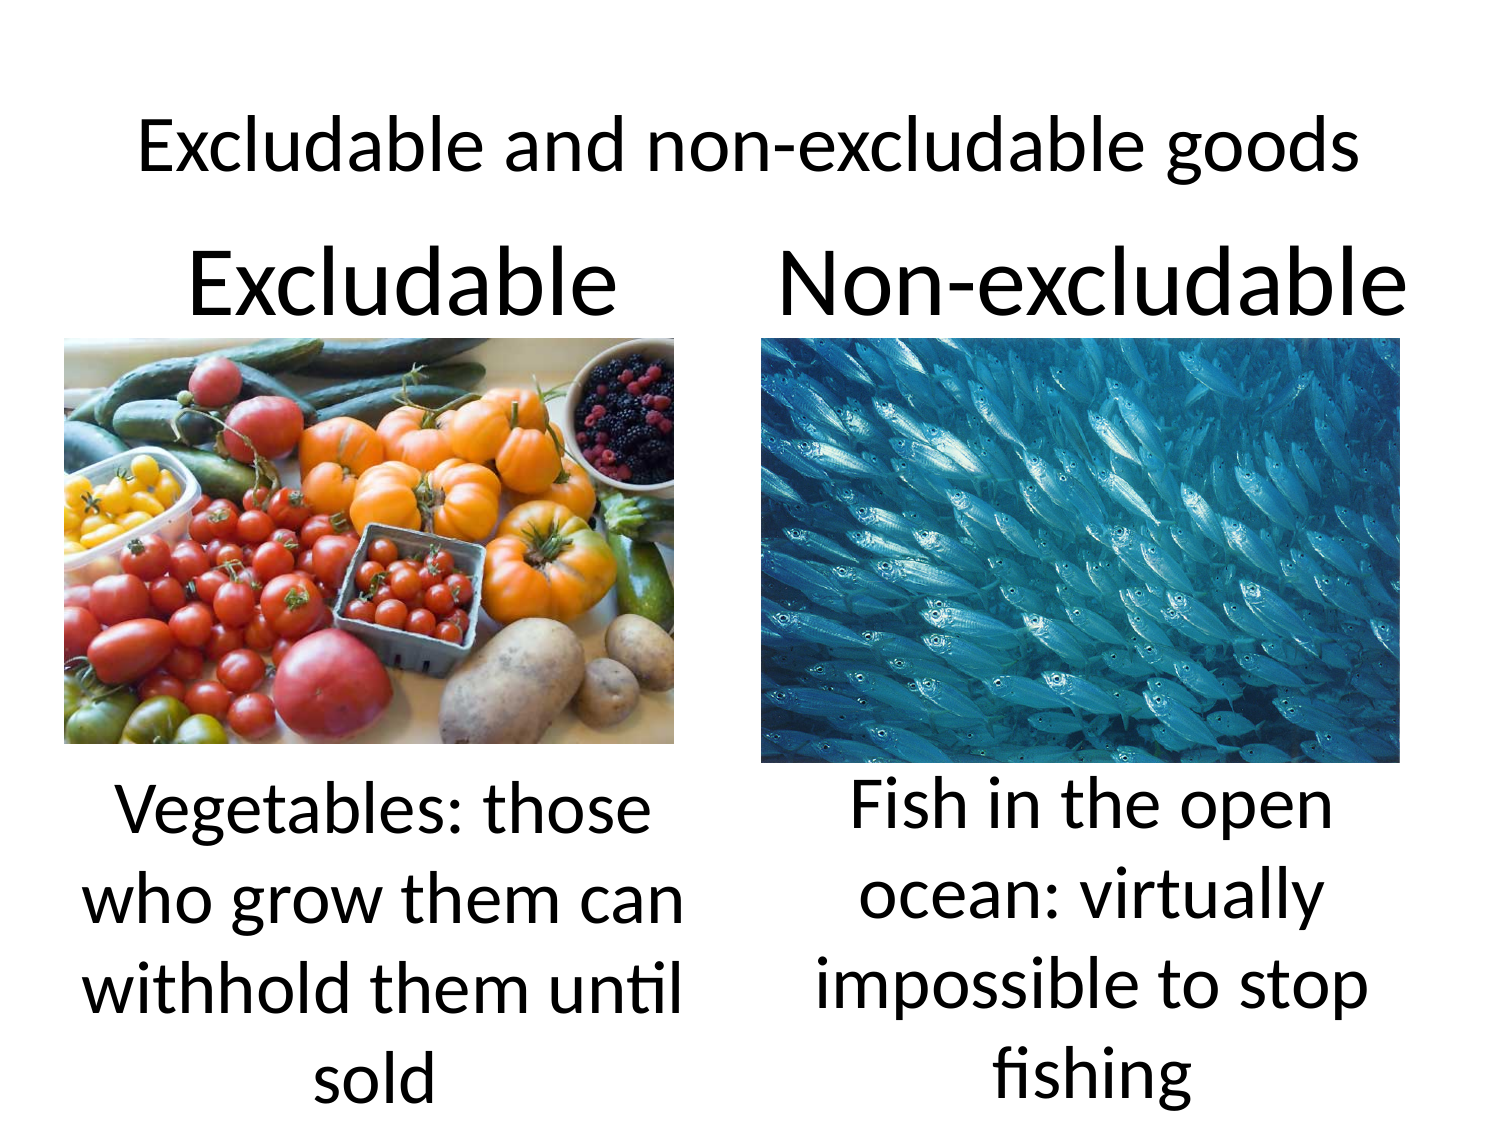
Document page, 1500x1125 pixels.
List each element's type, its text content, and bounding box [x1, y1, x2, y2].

title Excludable and non-excludable goods [75, 45, 1425, 233]
picture [761, 337, 1400, 763]
text_box Non-excludable [761, 208, 1459, 343]
picture [64, 337, 674, 744]
text_box Vegetables: those who grow them can withhold them until sold [29, 751, 739, 1125]
text_box Excludable [171, 208, 668, 336]
text_box Fish in the open ocean: virtually impossible to stop fishing [738, 746, 1447, 1121]
